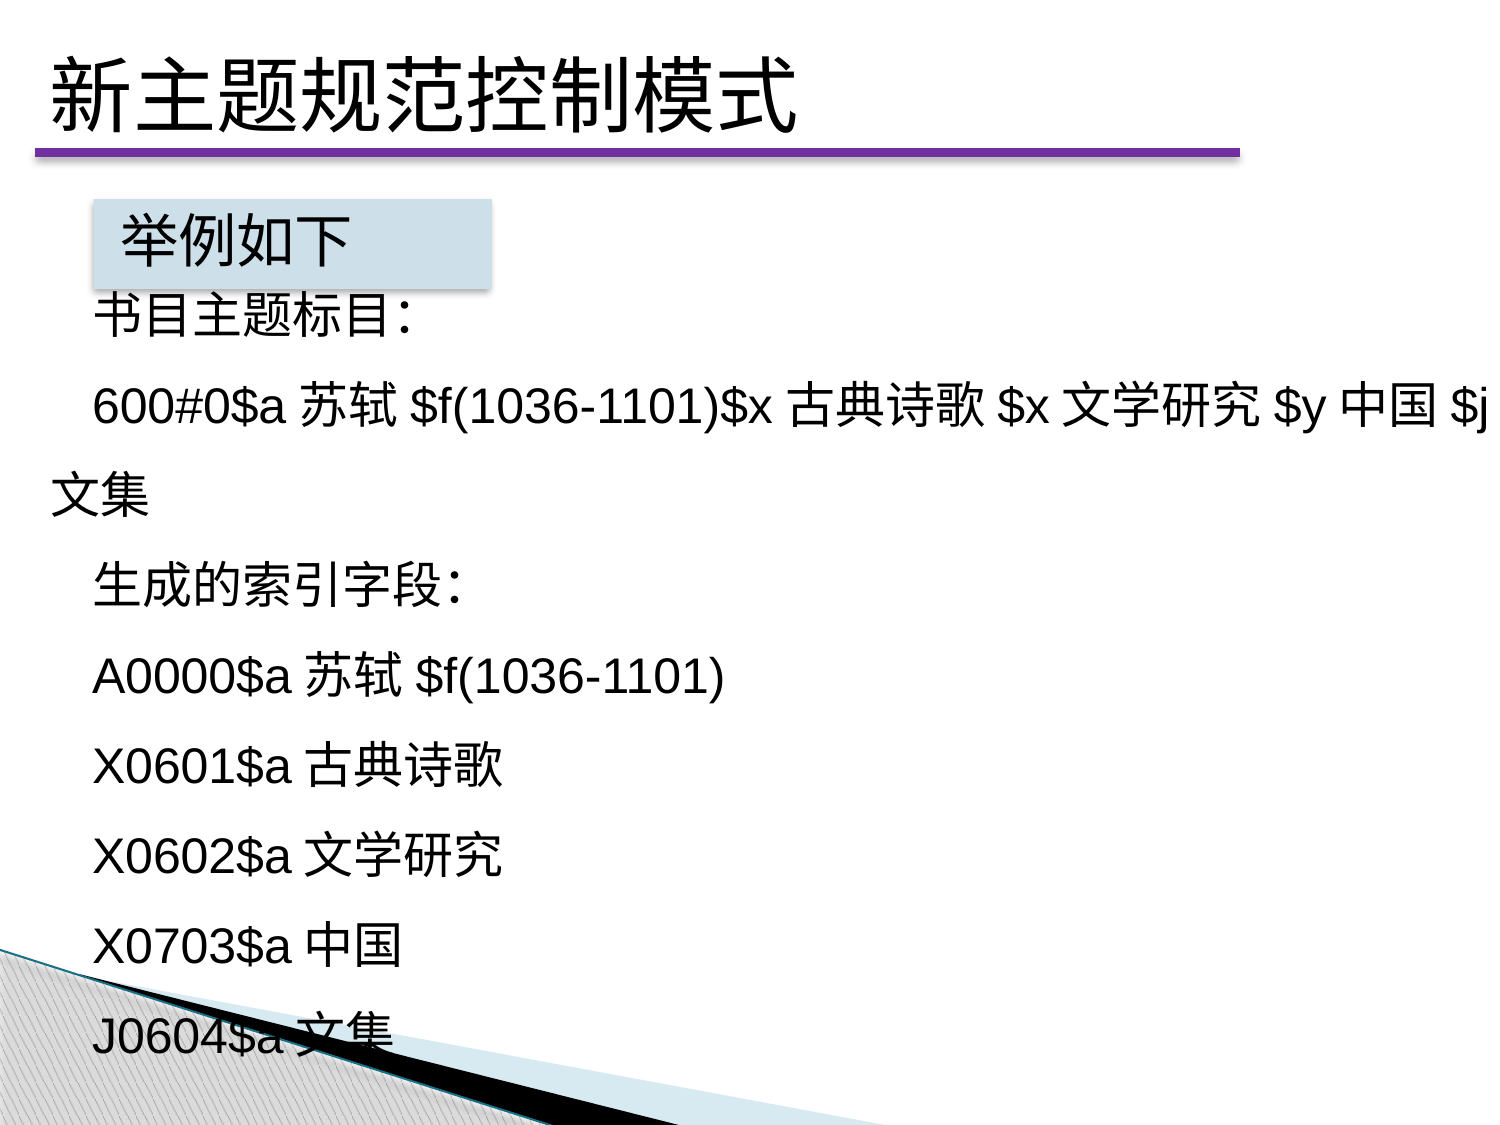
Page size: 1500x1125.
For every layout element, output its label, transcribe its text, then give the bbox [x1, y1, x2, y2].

text_box 书目主题标目： 600#0$a苏轼$f(1036-1101)$x古典诗歌$x文学研究$y中国$j文集 生成的索引字段： A0000$a苏轼$f(1036-1101) X0601$a古典诗歌 X0602$a文学研究 X0703$a中国 J0604$a文集 [35, 185, 1500, 1071]
text_box 举例如下 [89, 195, 497, 293]
text_box 新主题规范控制模式 [35, 35, 1386, 153]
